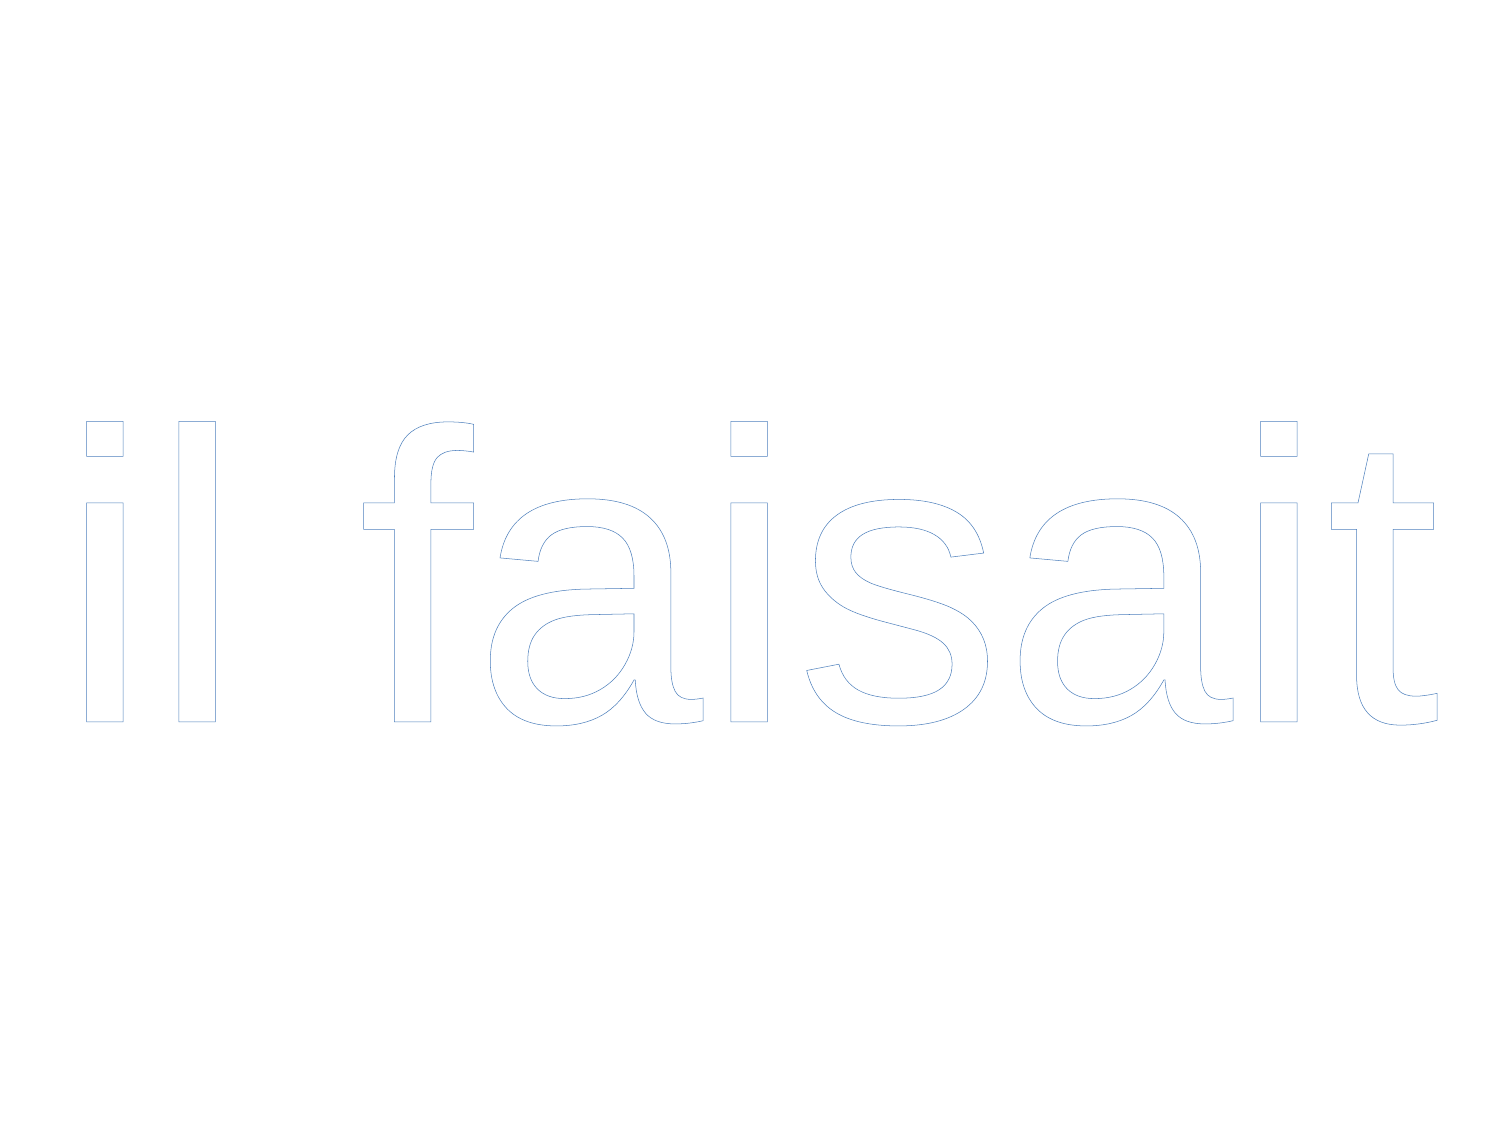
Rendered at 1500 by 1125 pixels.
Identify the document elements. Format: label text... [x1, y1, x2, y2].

text_box il faisait [0, 299, 1500, 813]
